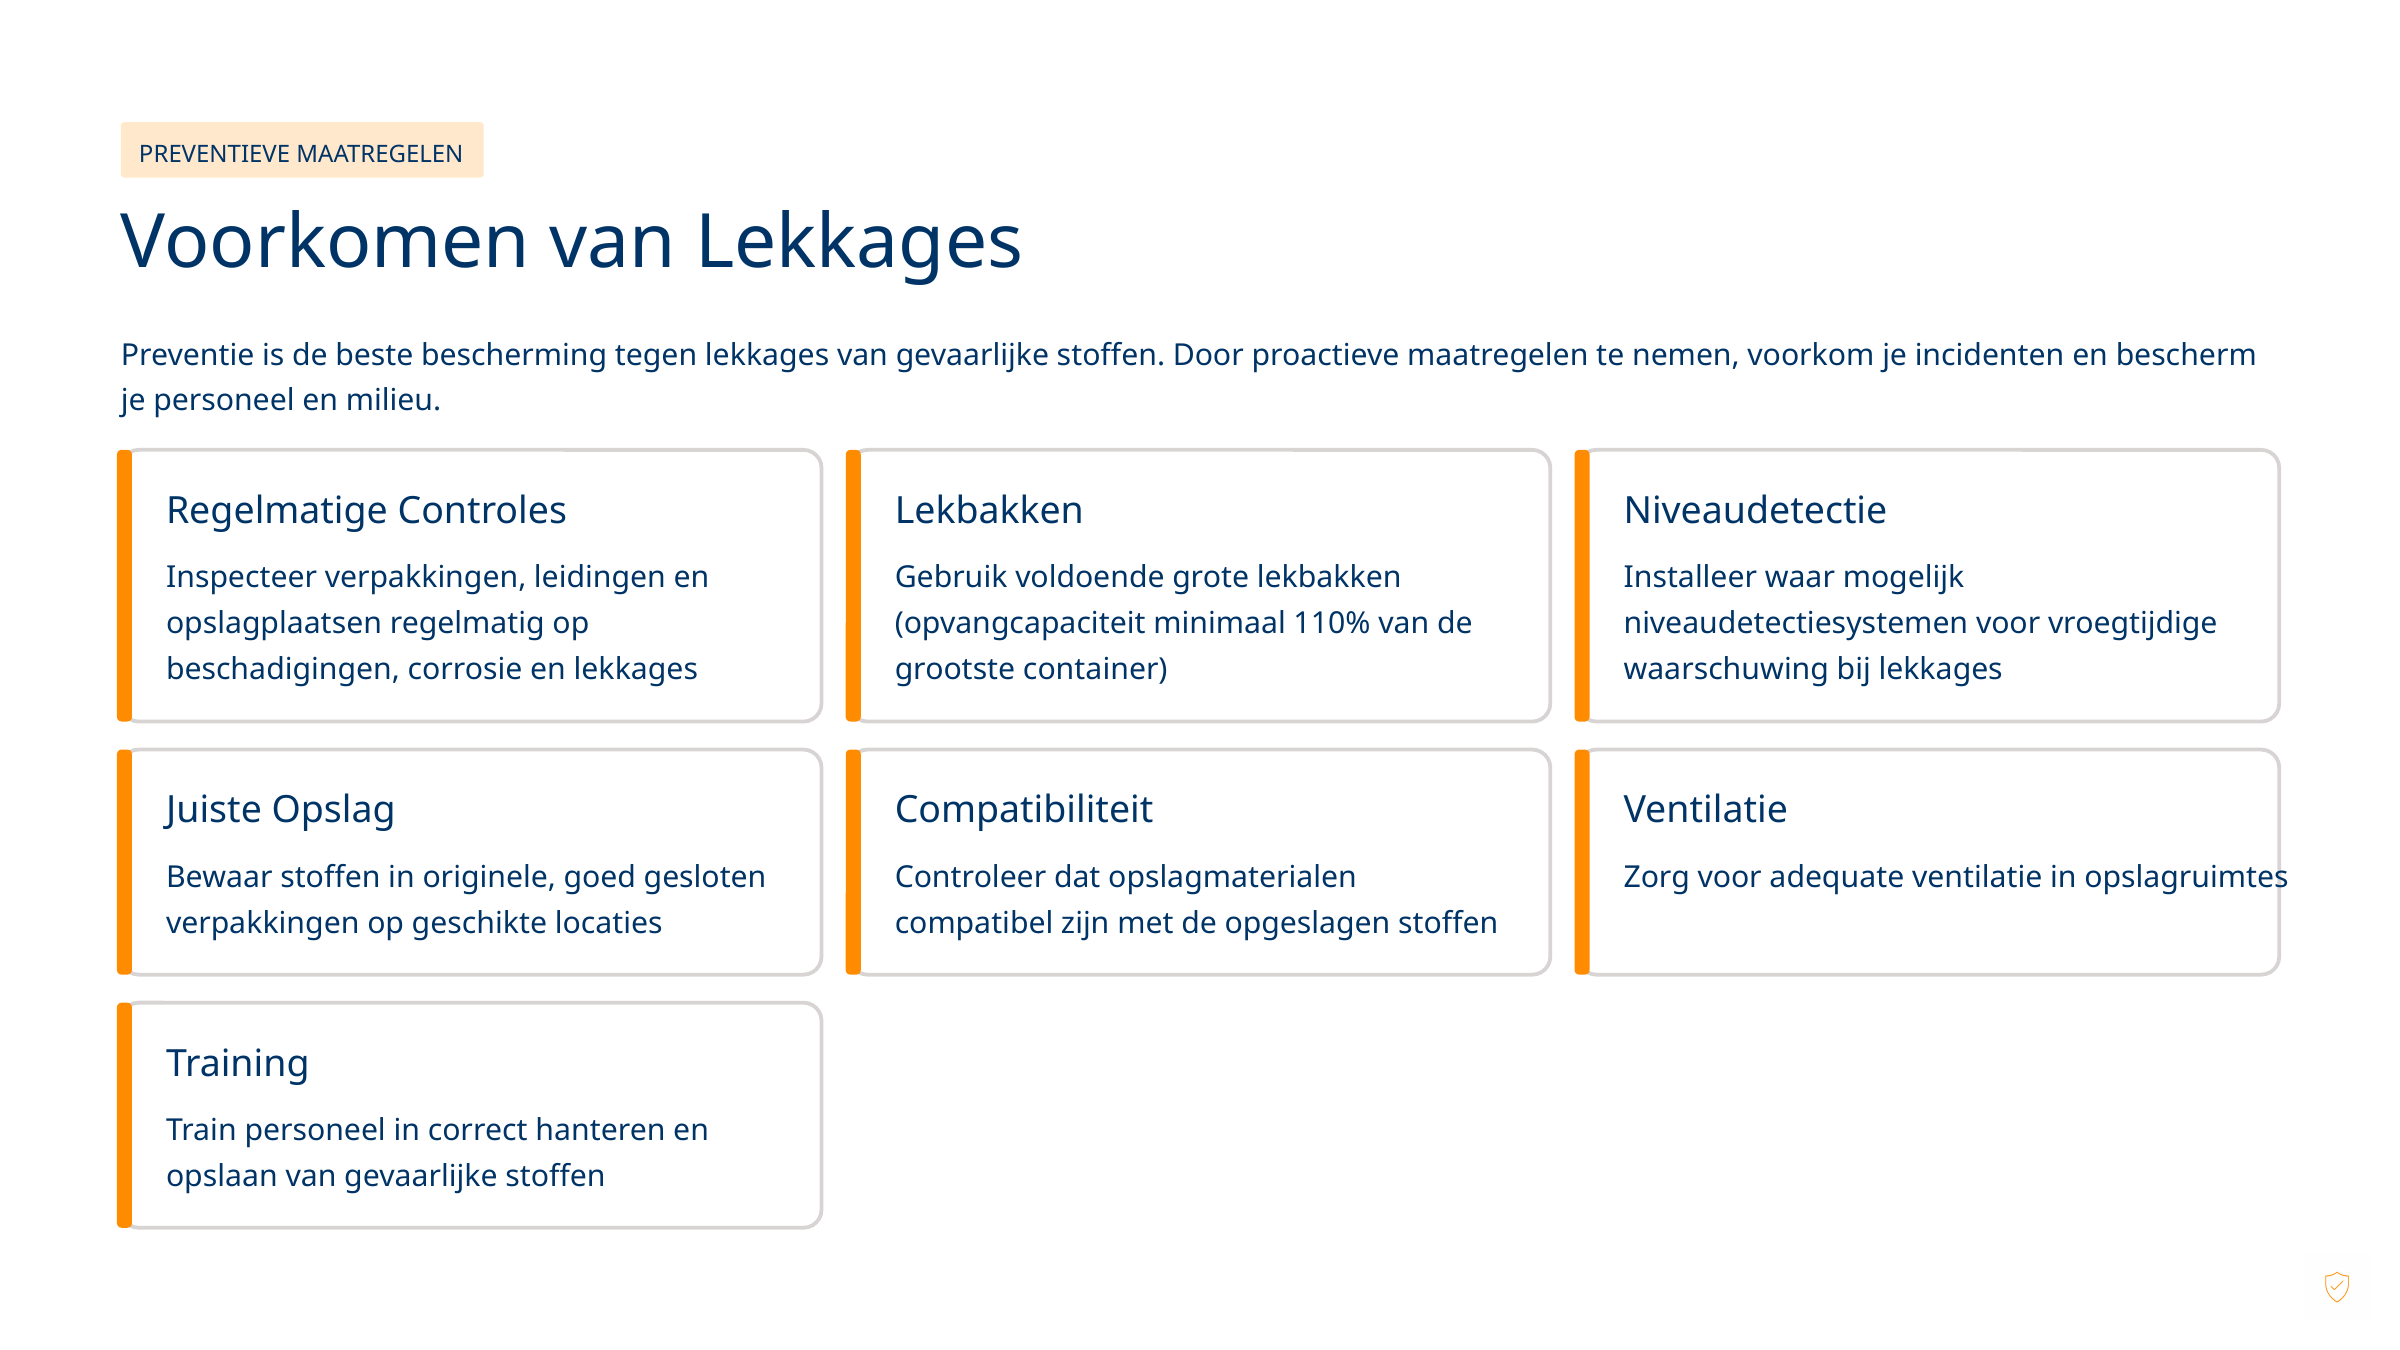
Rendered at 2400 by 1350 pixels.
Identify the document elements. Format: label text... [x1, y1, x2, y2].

text_box [131, 449, 822, 722]
text_box Inspecteer verpakkingen, leidingen en opslagplaatsen regelmatig op beschadigingen, corrosie en lekkages [165, 547, 788, 688]
text_box [1574, 449, 1590, 722]
text_box Juiste Opslag [165, 783, 544, 831]
text_box [131, 1002, 822, 1228]
text_box [1574, 749, 1590, 975]
text_box [1589, 749, 2280, 975]
text_box [845, 749, 861, 975]
text_box [116, 449, 132, 722]
text_box Lekbakken [894, 483, 1273, 532]
text_box Preventie is de beste bescherming tegen lekkages van gevaarlijke stoffen. Door proactieve maatregelen te nemen, voorkom je incidenten en bescherm je personeel en milieu. [120, 325, 2280, 419]
text_box Voorkomen van Lekkages [120, 188, 1094, 284]
text_box Niveaudetectie [1623, 483, 2002, 532]
text_box [120, 122, 484, 178]
text_box [116, 749, 132, 975]
text_box Installeer waar mogelijk niveaudetectiesystemen voor vroegtijdige waarschuwing bij lekkages [1623, 547, 2246, 688]
text_box [845, 449, 861, 722]
text_box Training [165, 1036, 544, 1084]
text_box Gebruik voldoende grote lekbakken (opvangcapaciteit minimaal 110% van de grootste container) [894, 547, 1517, 688]
text_box Ventilatie [1623, 783, 2002, 831]
text_box [1589, 449, 2280, 722]
text_box Compatibiliteit [894, 783, 1273, 831]
text_box [116, 1002, 132, 1228]
text_box PREVENTIEVE MAATREGELEN [138, 131, 466, 169]
text_box Zorg voor adequate ventilatie in opslagruimtes [1623, 847, 2246, 895]
text_box [860, 449, 1551, 722]
text_box Regelmatige Controles [166, 483, 602, 532]
picture [2303, 1253, 2371, 1321]
text_box Controleer dat opslagmaterialen compatibel zijn met de opgeslagen stoffen [894, 847, 1517, 941]
text_box Train personeel in correct hanteren en opslaan van gevaarlijke stoffen [165, 1100, 788, 1194]
text_box [860, 749, 1551, 975]
text_box [131, 749, 822, 975]
text_box Bewaar stoffen in originele, goed gesloten verpakkingen op geschikte locaties [165, 847, 788, 941]
